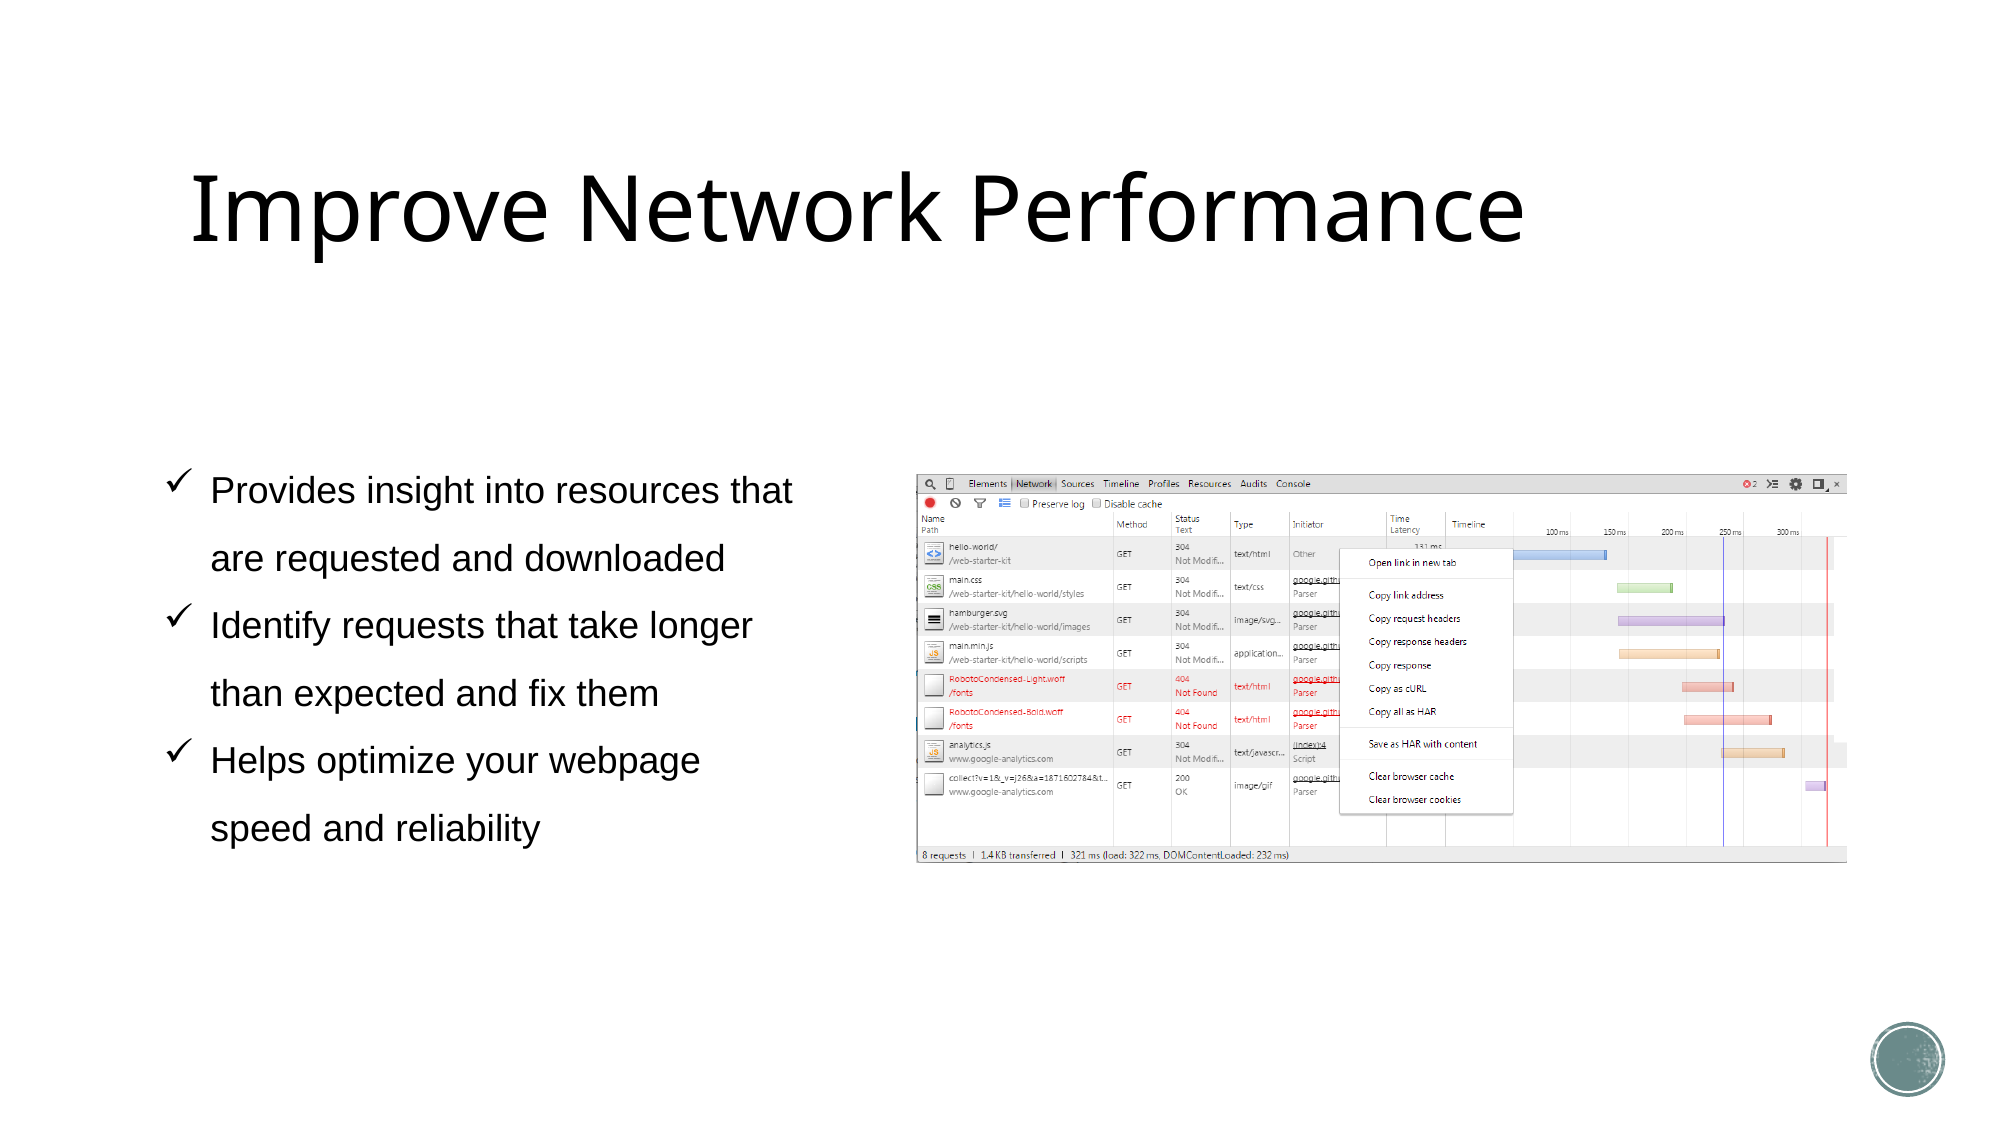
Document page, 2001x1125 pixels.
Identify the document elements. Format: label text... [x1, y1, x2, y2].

picture [916, 474, 1847, 863]
title Improve Network Performance [175, 79, 1826, 344]
text_box Provides insight into resources that are requested and downloaded Identify requests that take longer than expected and fix them Helps optimize your webpage speed and reliability [148, 436, 817, 969]
